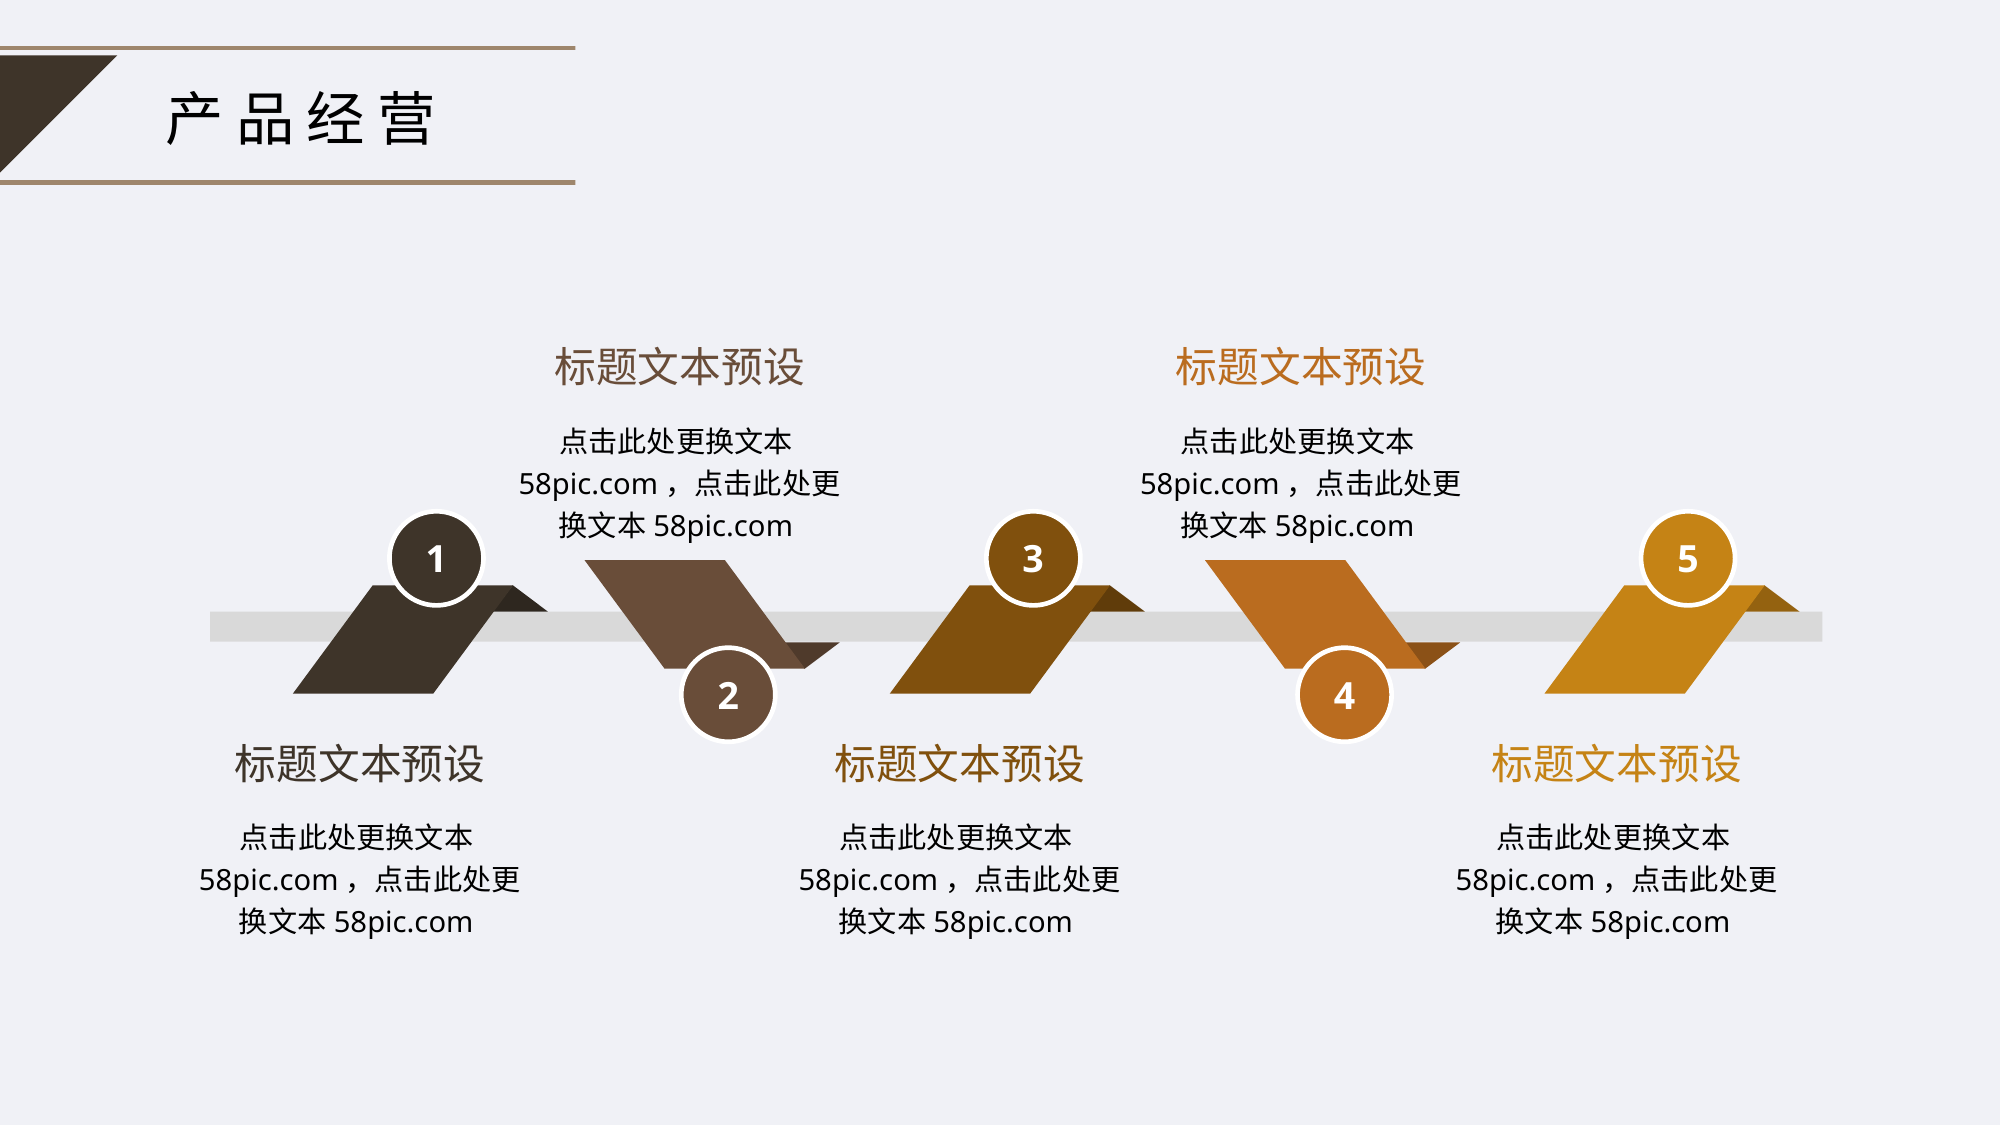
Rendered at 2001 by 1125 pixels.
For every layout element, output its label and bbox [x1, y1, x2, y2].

text_box [0, 48, 576, 183]
text_box [177, 342, 1823, 951]
